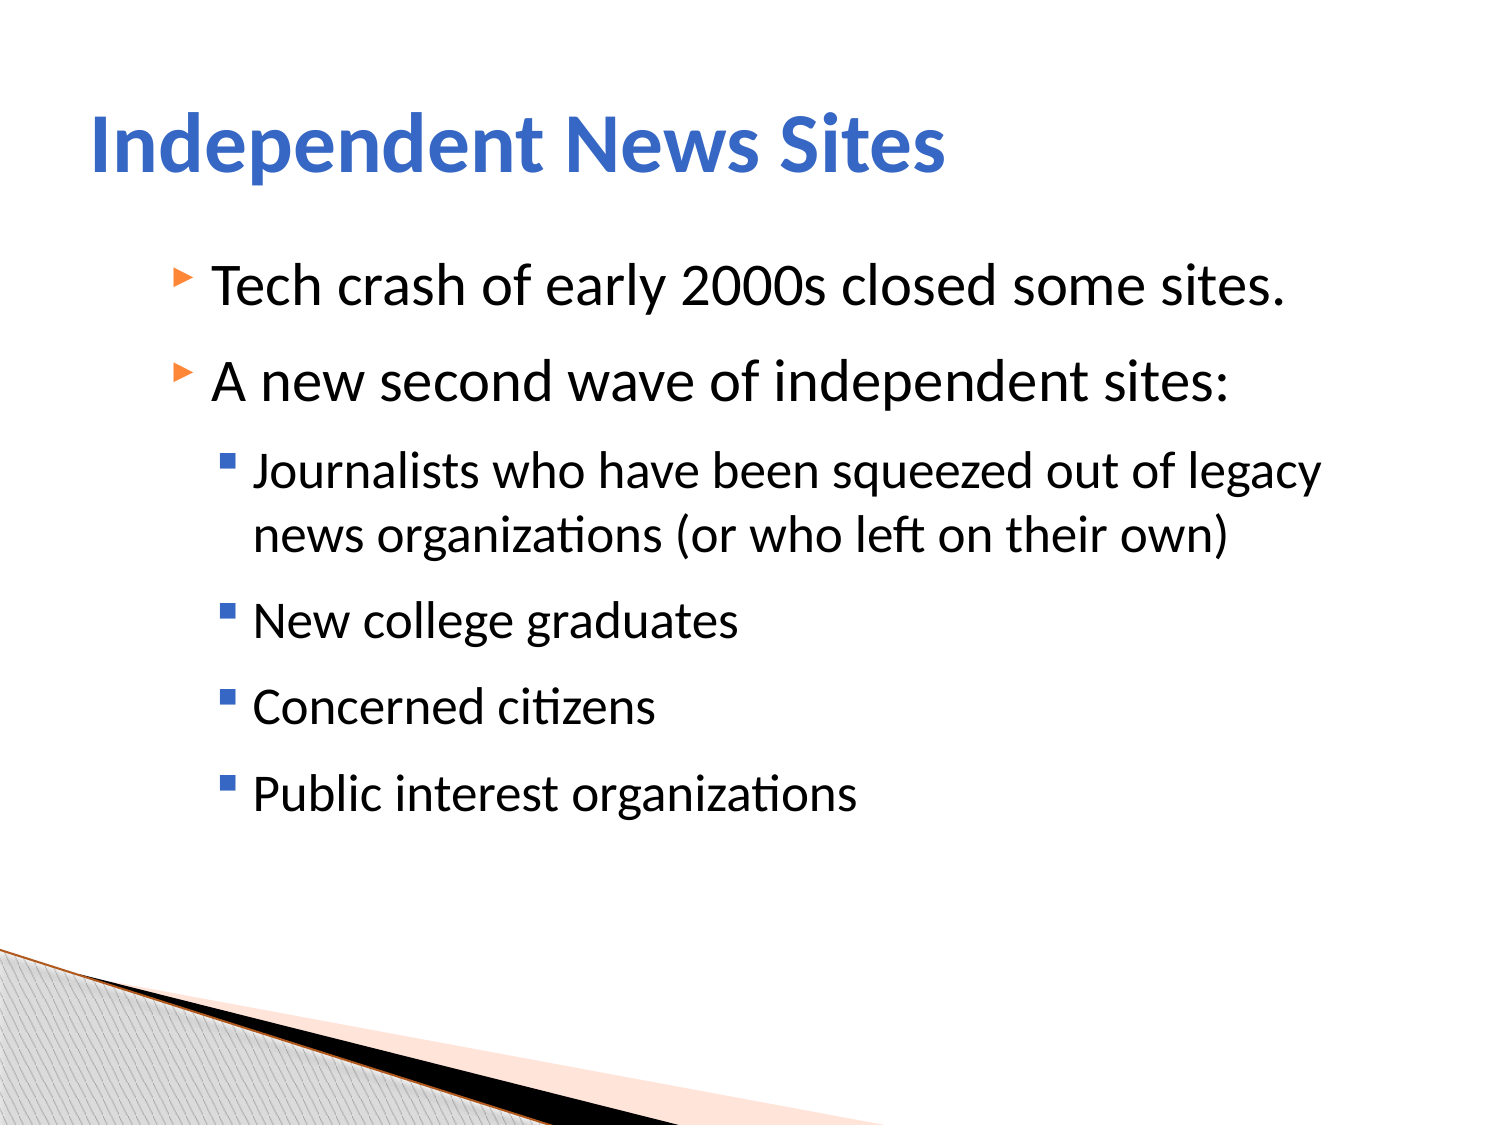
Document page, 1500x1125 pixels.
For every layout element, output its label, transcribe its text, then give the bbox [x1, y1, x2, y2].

title Independent News Sites [75, 45, 1425, 233]
list Tech crash of early 2000s closed some sites. A new second wave of independent sites: Journalists who have been squeezed out of legacy news organizations (or who left on their own) New college graduates Concerned citizens Public interest organizations [137, 237, 1338, 980]
